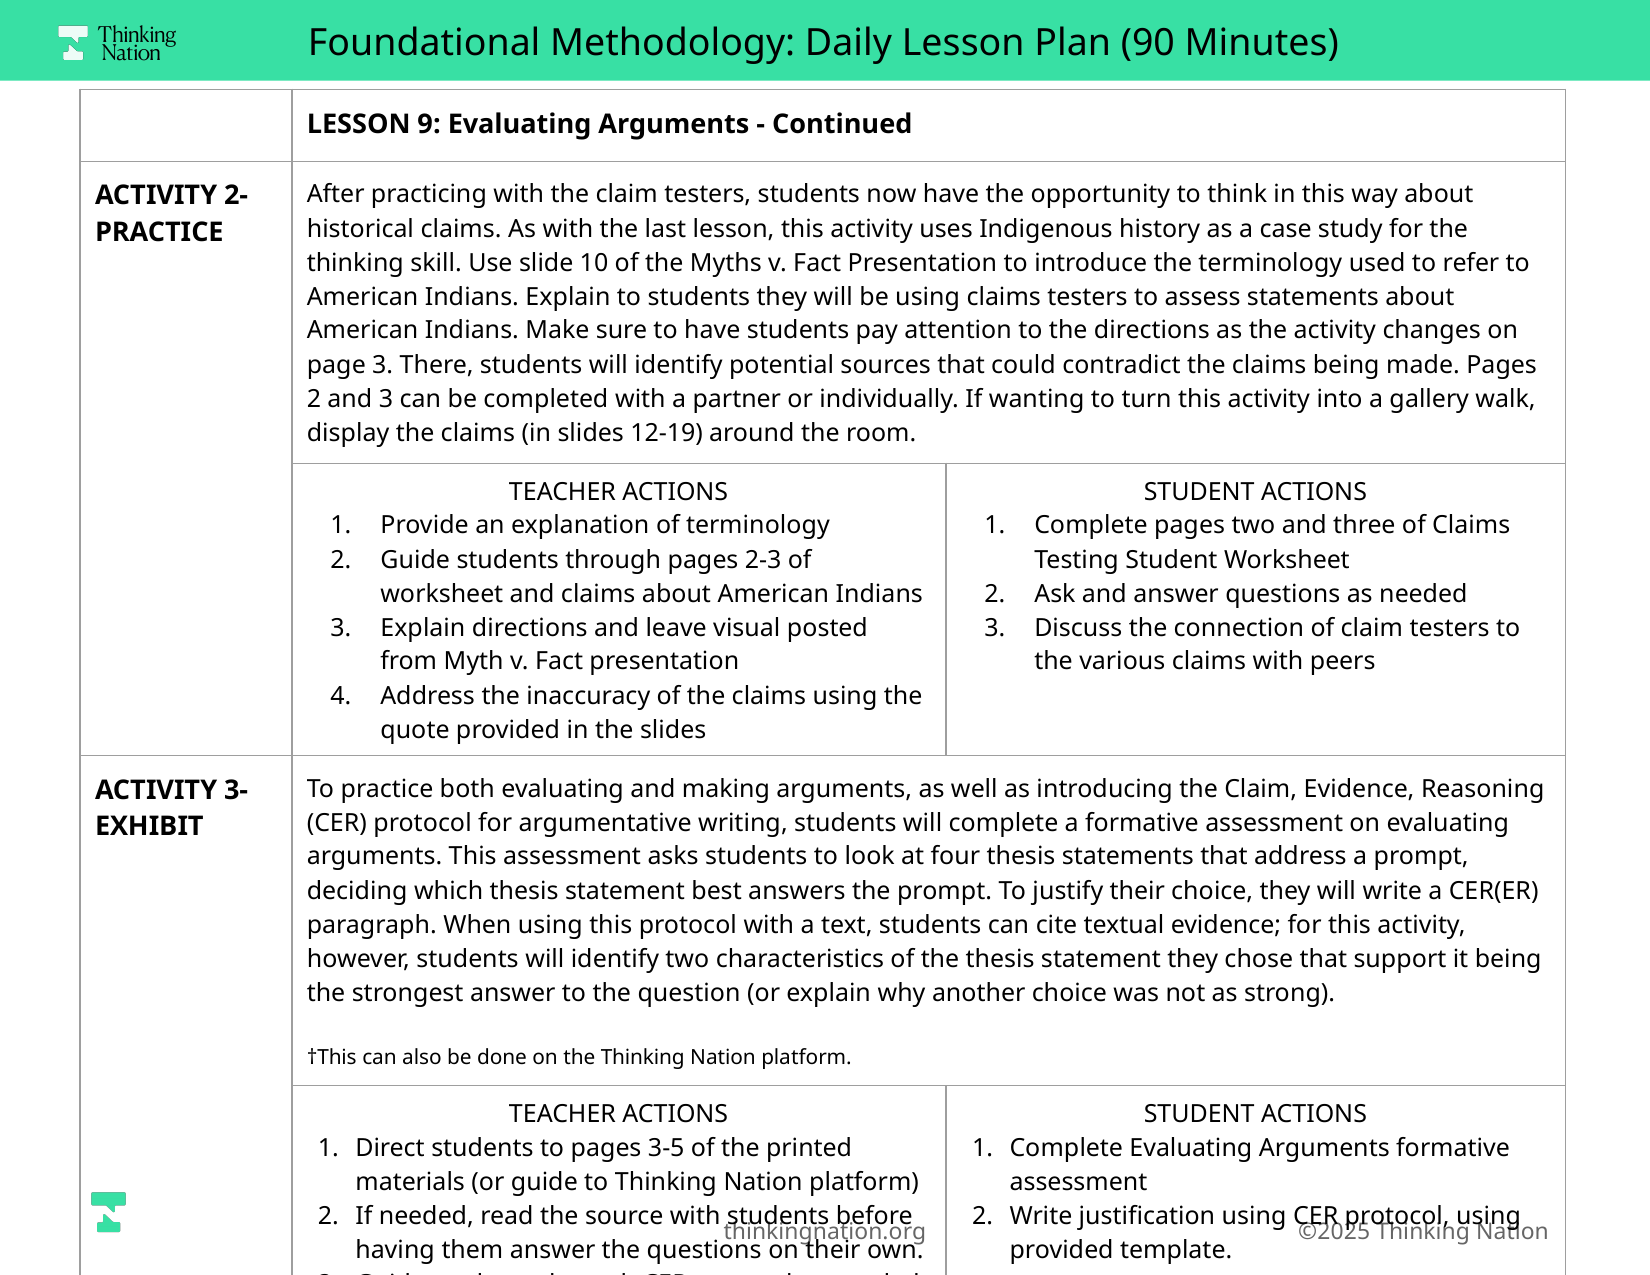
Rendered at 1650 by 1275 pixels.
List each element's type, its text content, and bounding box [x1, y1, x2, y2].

table_cell ACTIVITY 3- EXHIBIT [81, 756, 291, 1275]
table_cell After practicing with the claim testers, students now have the opportunity to think in this way about historical claims. As with the last lesson, this activity uses Indigenous history as a case study for the thinking skill. Use slide 10 of the Myths v. Fact Presentation to introduce the terminology used to refer to American Indians. Explain to students they will be using claims testers to assess statements about American Indians. Make sure to have students pay attention to the directions as the activity changes on page 3. There, students will identify potential sources that could contradict the claims being made. Pages 2 and 3 can be completed with a partner or individually. If wanting to turn this activity into a gallery walk, display the claims (in slides 12-19) around the room. [293, 162, 1565, 463]
text_box Foundational Methodology: Daily Lesson Plan (90 Minutes) [0, 0, 1650, 81]
table_header [81, 90, 291, 161]
table_cell To practice both evaluating and making arguments, as well as introducing the Claim, Evidence, Reasoning (CER) protocol for argumentative writing, students will complete a formative assessment on evaluating arguments. This assessment asks students to look at four thesis statements that address a prompt, deciding which thesis statement best answers the prompt. To justify their choice, they will write a CER(ER) paragraph. When using this protocol with a text, students can cite textual evidence; for this activity, however, students will identify two characteristics of the thesis statement they chose that support it being the strongest answer to the question (or explain why another choice was not as strong). †This can also be done on the Thinking Nation platform. [293, 756, 1565, 1085]
table_cell STUDENT ACTIONS Complete Evaluating Arguments formative assessment Write justification using CER protocol, using provided template. [947, 1086, 1565, 1275]
picture [45, 14, 180, 71]
table_cell TEACHER ACTIONS Direct students to pages 3-5 of the printed materials (or guide to Thinking Nation platform) If needed, read the source with students before having them answer the questions on their own. Guide students through CER protocol as needed. [293, 1086, 945, 1275]
table_header LESSON 9: Evaluating Arguments - Continued [293, 90, 1565, 161]
table_cell ACTIVITY 2- PRACTICE [81, 162, 291, 755]
table_cell TEACHER ACTIONS Provide an explanation of terminology Guide students through pages 2-3 of worksheet and claims about American Indians Explain directions and leave visual posted from Myth v. Fact presentation Address the inaccuracy of the claims using the quote provided in the slides [293, 464, 945, 755]
table_cell STUDENT ACTIONS Complete pages two and three of Claims Testing Student Worksheet Ask and answer questions as needed Discuss the connection of claim testers to the various claims with peers [947, 464, 1565, 755]
picture [80, 1184, 136, 1240]
